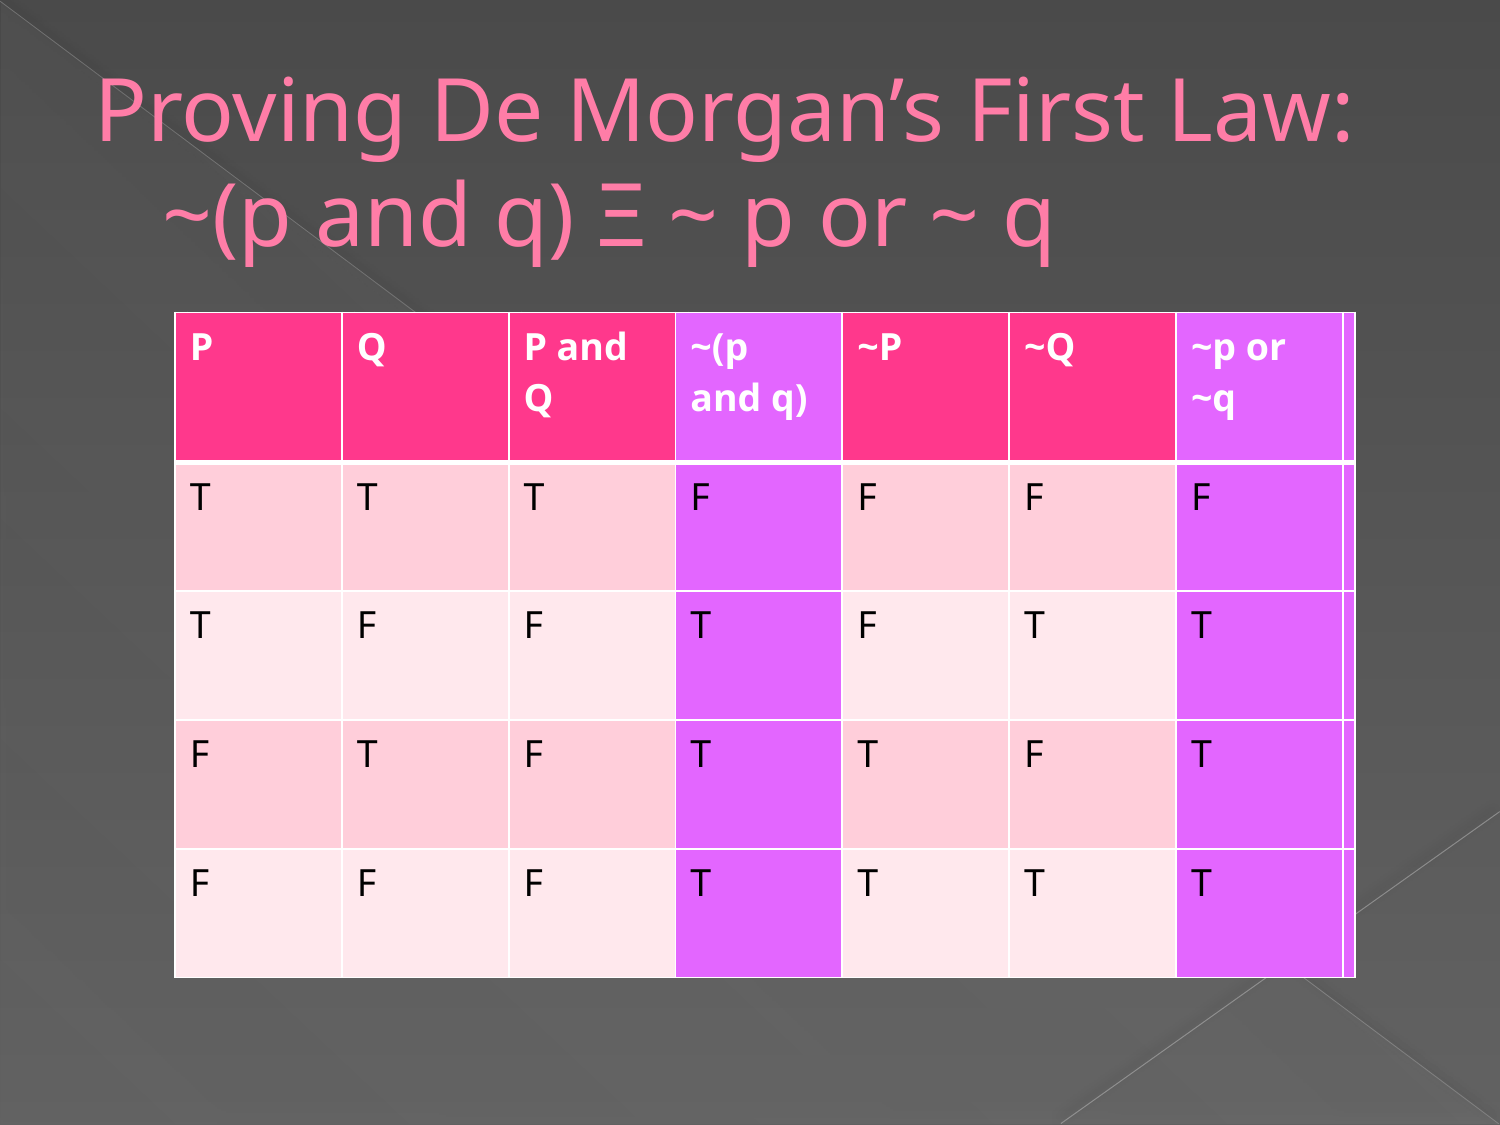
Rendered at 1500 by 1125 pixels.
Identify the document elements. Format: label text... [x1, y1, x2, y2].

table_cell F [676, 465, 841, 590]
table_header P and Q [510, 313, 675, 460]
table_header P [176, 313, 341, 460]
table_cell T [1010, 592, 1175, 719]
table_cell T [676, 721, 841, 848]
table_cell F [343, 850, 508, 977]
table_cell T [843, 850, 1008, 977]
table_header [1344, 313, 1354, 460]
table_cell F [843, 465, 1008, 590]
table_cell F [1010, 465, 1175, 590]
table_cell F [843, 592, 1008, 719]
table_header ~P [883, 334, 900, 359]
table_cell F [176, 850, 341, 977]
table_cell T [1177, 721, 1342, 848]
table_cell F [176, 721, 341, 848]
table_cell T [343, 465, 508, 590]
table_cell T [676, 592, 841, 719]
table_header ~Q [1010, 313, 1175, 460]
table_cell F [510, 721, 675, 848]
table_cell [1344, 465, 1354, 590]
table_cell [1344, 592, 1354, 719]
table_cell T [1177, 592, 1342, 719]
table_cell T [510, 465, 675, 590]
table_cell F [510, 850, 675, 977]
table_cell T [176, 465, 341, 590]
table_header ~p or ~q [1177, 313, 1342, 460]
table_cell F [1177, 465, 1342, 590]
table_cell F [1010, 721, 1175, 848]
table_header ~(p and q) [676, 313, 841, 460]
table_cell T [676, 850, 841, 977]
title Proving De Morgan’s First Law: ~(p and q) Ξ ~ p or ~ q [0, 43, 1425, 274]
table_cell T [1010, 850, 1175, 977]
table_cell T [176, 592, 341, 719]
table_cell T [1177, 850, 1342, 977]
table_cell F [510, 592, 675, 719]
table_header ~P [859, 344, 877, 349]
table_cell T [843, 721, 1008, 848]
table_cell [1344, 721, 1354, 848]
table_cell F [343, 592, 508, 719]
table_cell T [343, 721, 508, 848]
table_header Q [343, 313, 508, 460]
table_cell [1344, 850, 1354, 977]
